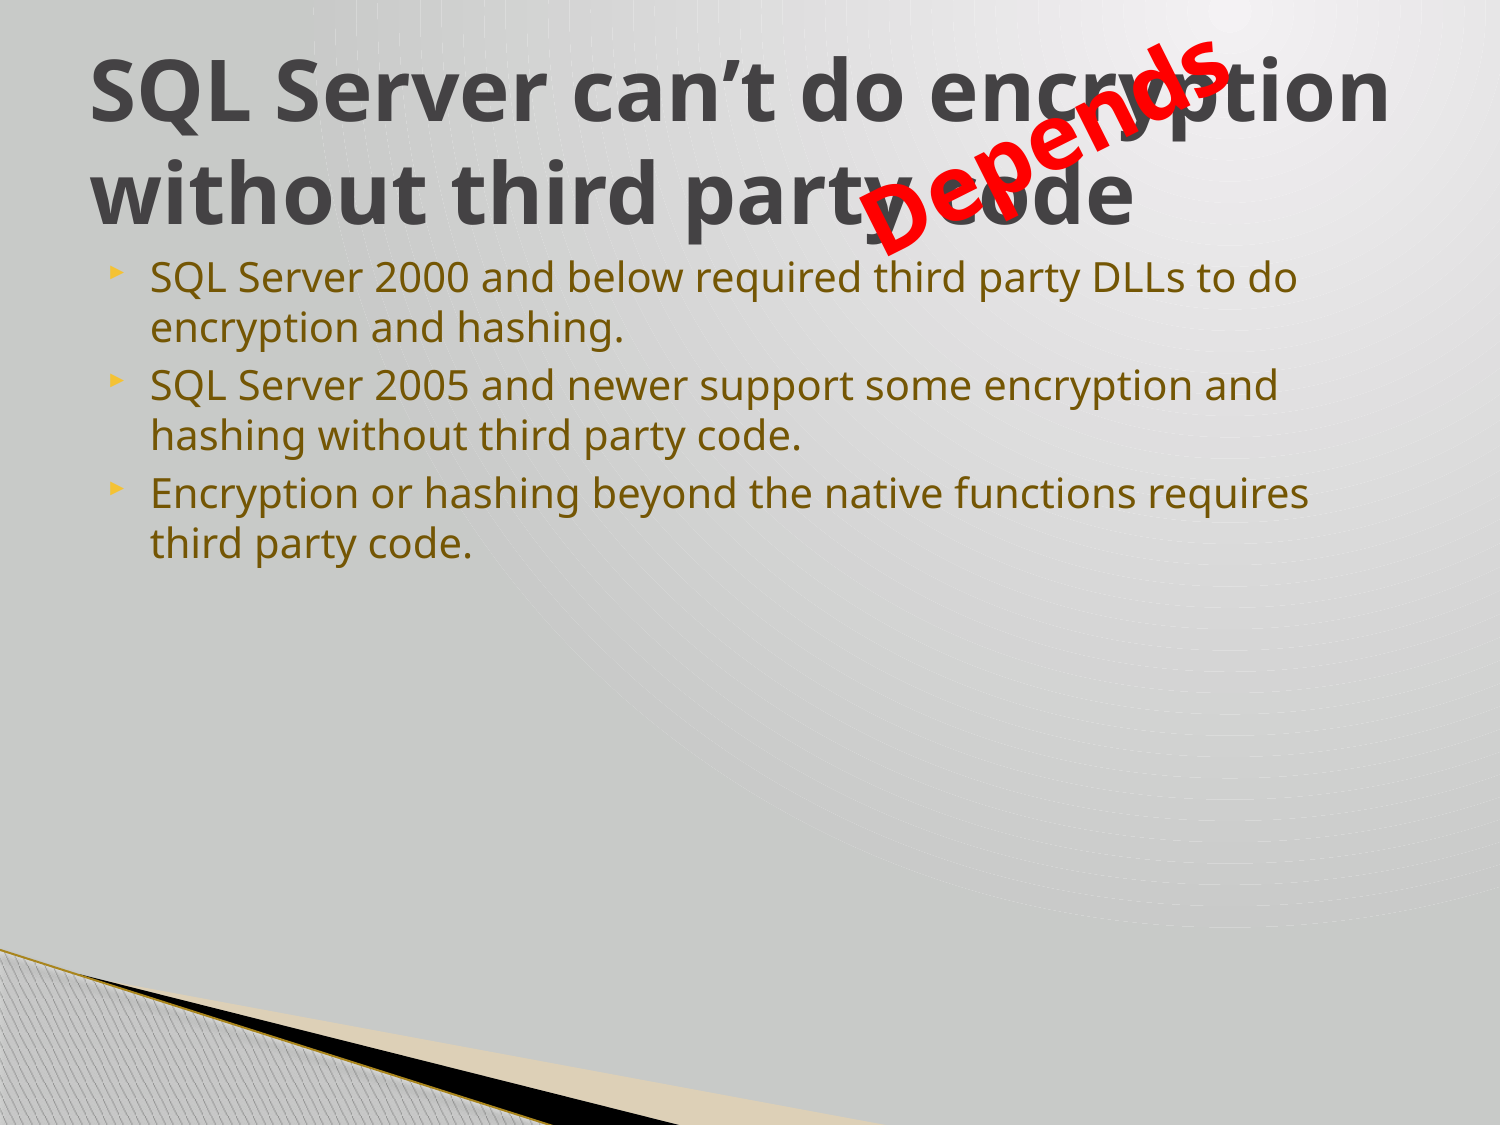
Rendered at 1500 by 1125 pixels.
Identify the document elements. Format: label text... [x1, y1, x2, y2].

title SQL Server can’t do encryption without third party code [75, 45, 1087, 233]
list SQL Server 2000 and below required third party DLLs to do encryption and hashing. SQL Server 2005 and newer support some encryption and hashing without third party code. Encryption or hashing beyond the native functions requires third party code. [75, 242, 1425, 986]
text_box Depends [800, 0, 1285, 302]
title SQL Server can’t do encryption without third party code [995, 45, 1425, 233]
